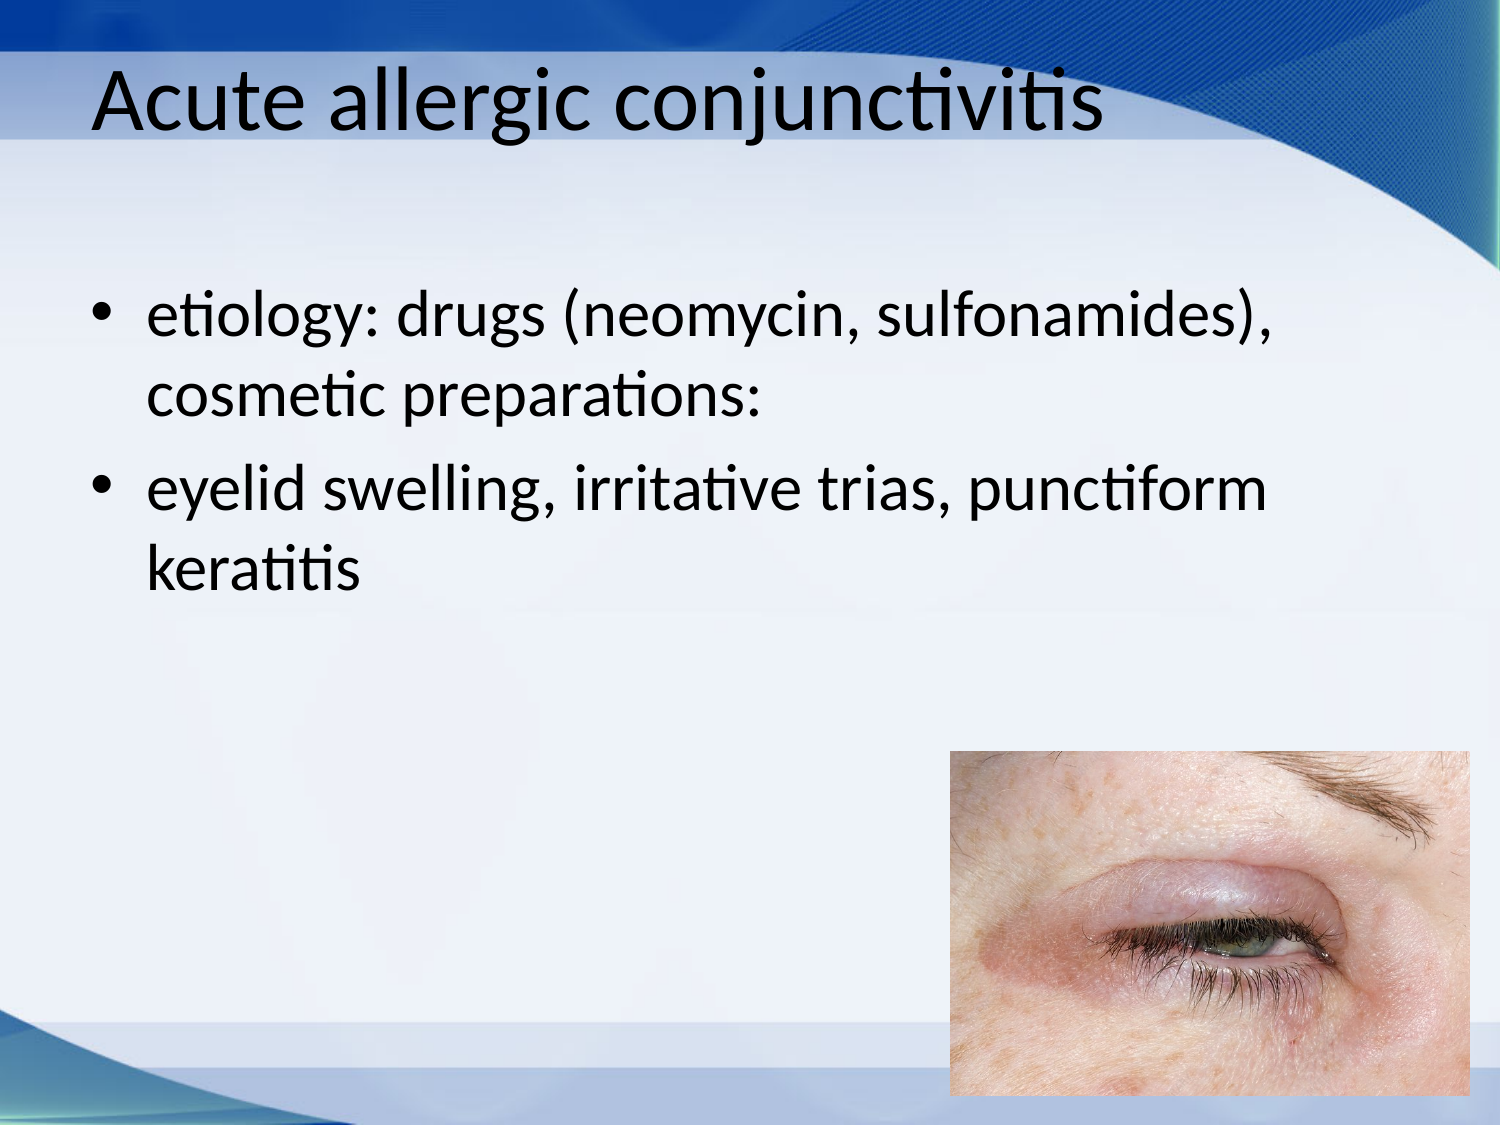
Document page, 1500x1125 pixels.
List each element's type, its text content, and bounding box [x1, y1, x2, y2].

picture [0, 0, 1500, 1125]
list etiology: drugs (neomycin, sulfonamides), cosmetic preparations: eyelid swelling, irritative trias, punctiform keratitis [75, 262, 1425, 1005]
title Acute allergic conjunctivitis [76, 0, 1427, 188]
